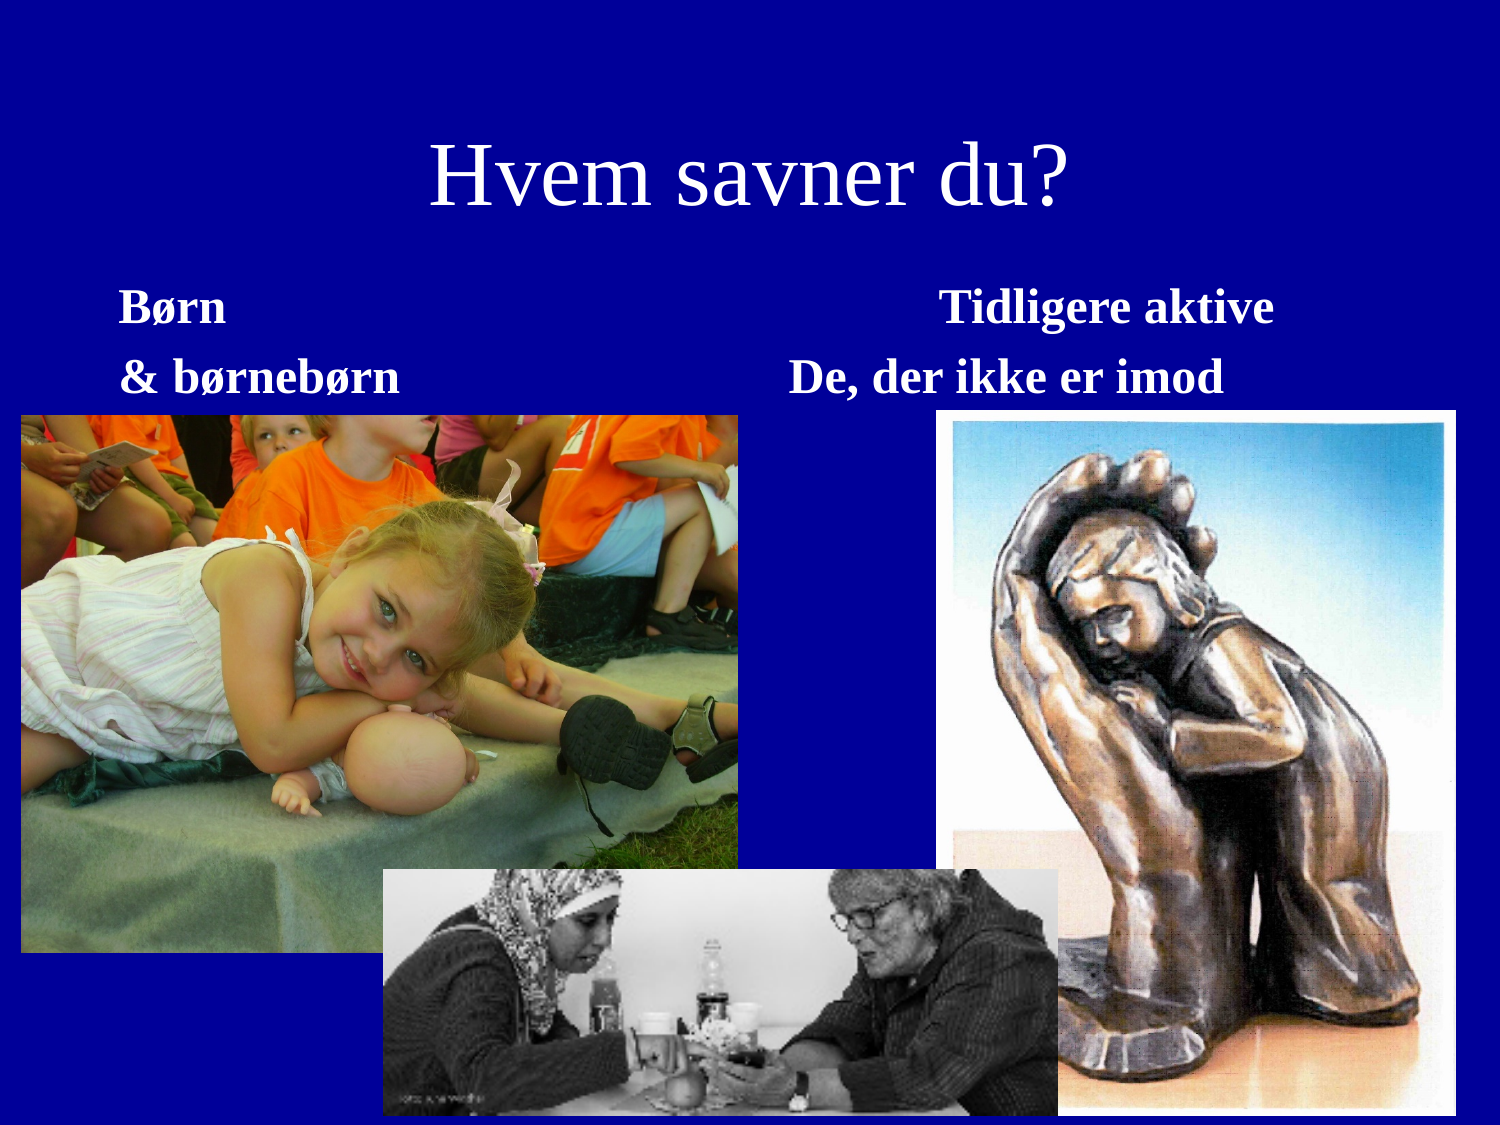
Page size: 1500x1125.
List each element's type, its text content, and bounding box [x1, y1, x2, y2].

picture [383, 869, 1058, 1116]
list Børn & børnebørn [103, 275, 738, 411]
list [21, 415, 738, 953]
title Hvem savner du? [103, 59, 1398, 278]
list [936, 410, 1456, 1116]
list Tidligere aktive De, der ikke er imod [773, 275, 1398, 411]
